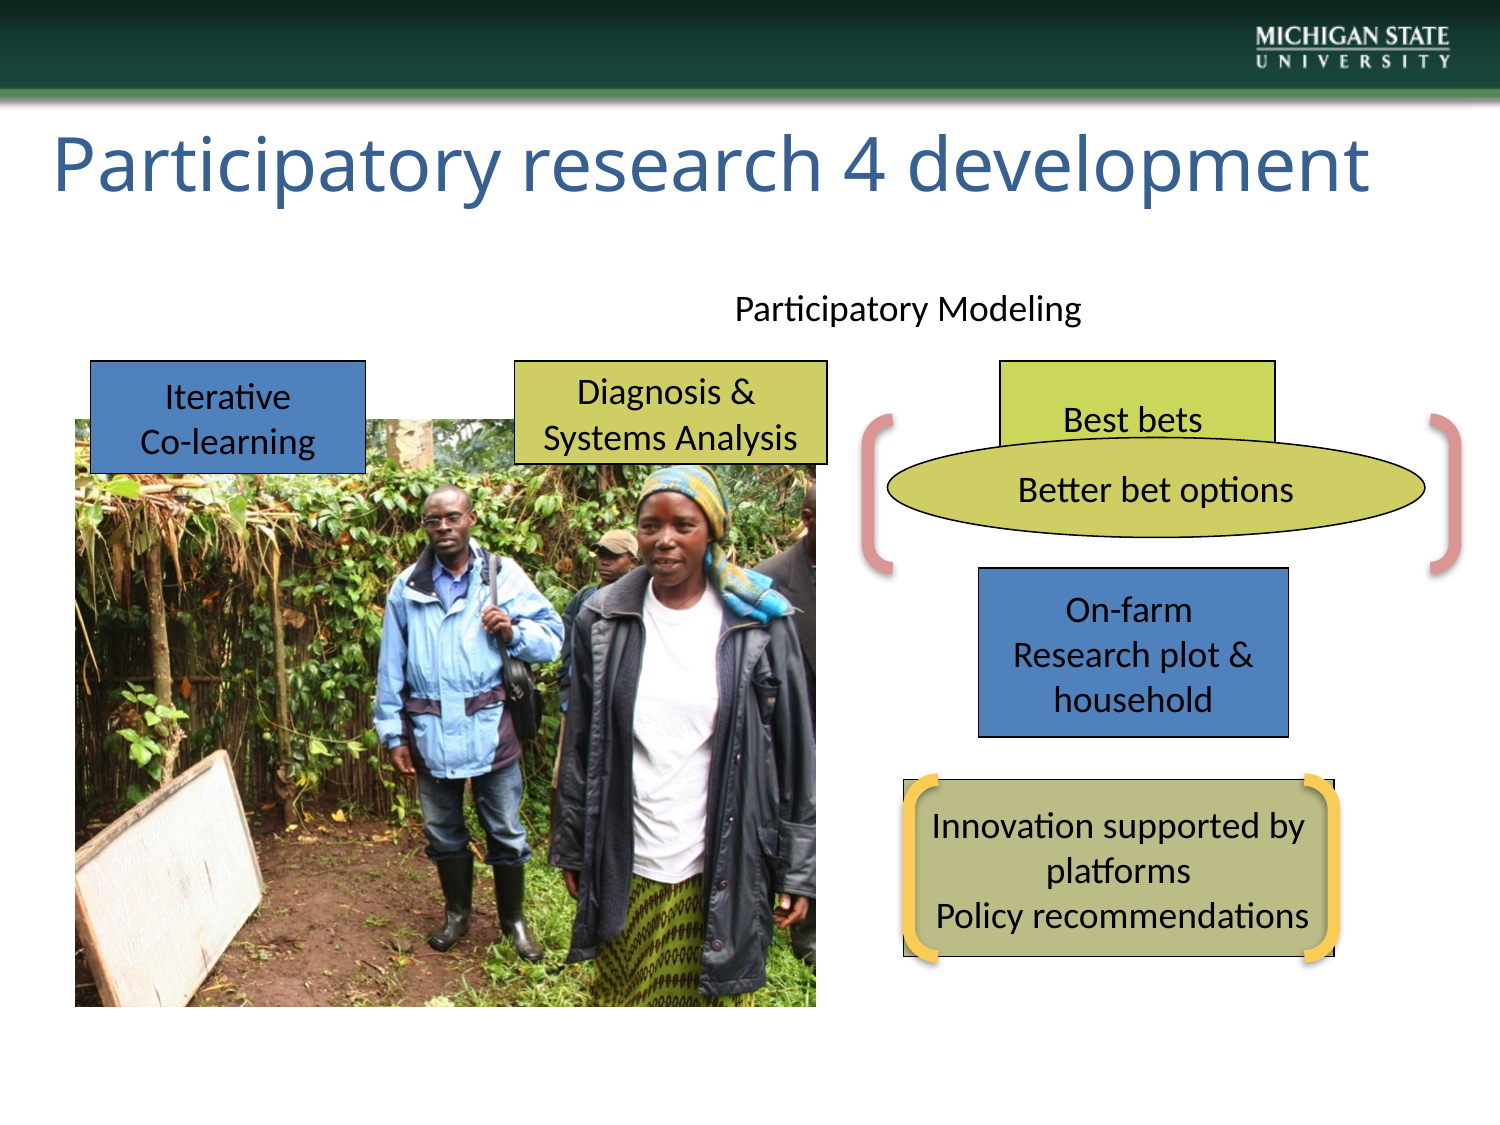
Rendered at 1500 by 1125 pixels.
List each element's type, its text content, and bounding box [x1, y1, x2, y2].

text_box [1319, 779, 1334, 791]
text_box Best bets [999, 360, 1275, 417]
text_box [908, 777, 1336, 959]
text_box Participatory Modeling [720, 277, 1098, 337]
text_box On-farm Research plot & household [978, 576, 1289, 737]
text_box [904, 417, 1458, 571]
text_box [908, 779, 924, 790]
picture [75, 419, 904, 1008]
picture [0, 0, 1500, 110]
text_box Diagnosis & Systems Analysis [514, 360, 827, 418]
title Participatory research 4 development [37, 109, 1388, 259]
text_box Iterative Co-learning [90, 360, 366, 418]
